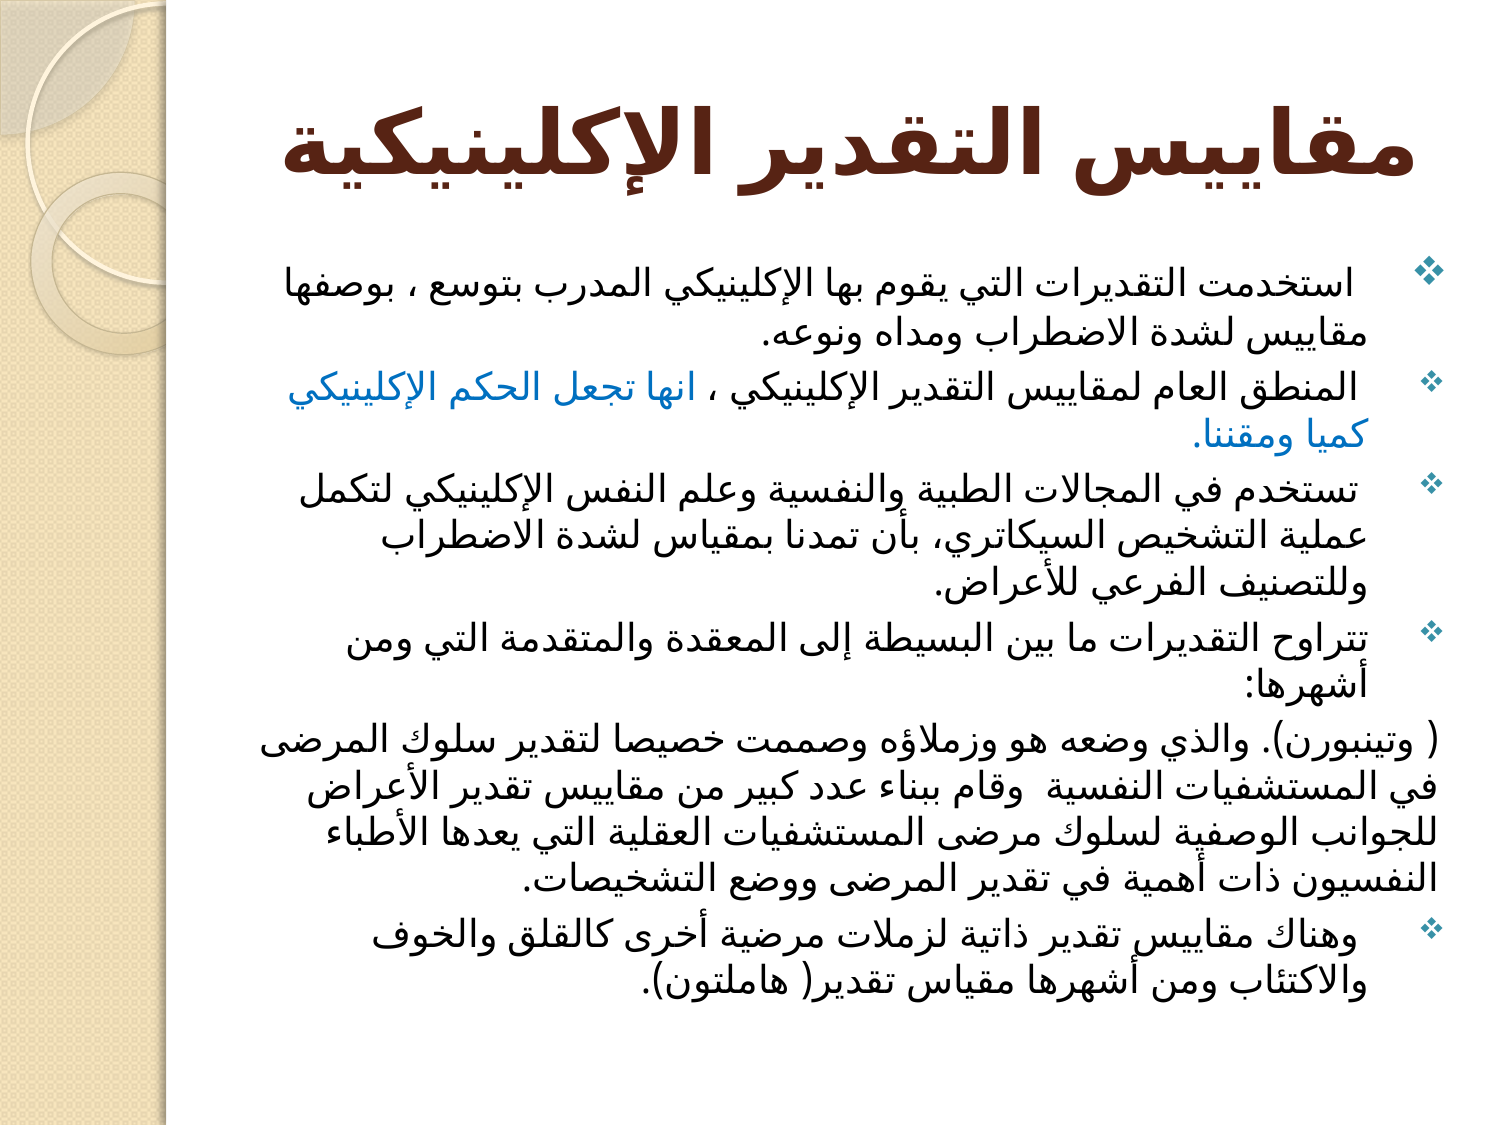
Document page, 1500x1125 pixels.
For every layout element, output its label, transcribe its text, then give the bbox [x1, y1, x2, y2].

title مقاييس التقدير الإكلينيكية [235, 45, 1466, 233]
list استخدمت التقديرات التي يقوم بها الإكلينيكي المدرب بتوسع ، بوصفها مقاييس لشدة الاضطراب ومداه ونوعه. المنطق العام لمقاييس التقدير الإكلينيكي ، انها تجعل الحكم الإكلينيكي كميا ومقننا. تستخدم في المجالات الطبية والنفسية وعلم النفس الإكلينيكي لتكمل عملية التشخيص السيكاتري، بأن تمدنا بمقياس لشدة الاضطراب وللتصنيف الفرعي للأعراض. تتراوح التقديرات ما بين البسيطة إلى المعقدة والمتقدمة التي ومن أشهرها: ( وتينبورن). والذي وضعه هو وزملاؤه وصممت خصيصا لتقدير سلوك المرضى في المستشفيات النفسية وقام ببناء عدد كبير من مقاييس تقدير الأعراض للجوانب الوصفية لسلوك مرضى المستشفيات العقلية التي يعدها الأطباء النفسيون ذات أهمية في تقدير المرضى ووضع التشخيصات. وهناك مقاييس تقدير ذاتية لزملات مرضية أخرى كالقلق والخوف والاكتئاب ومن أشهرها مقياس تقدير( هاملتون). [235, 237, 1466, 1025]
